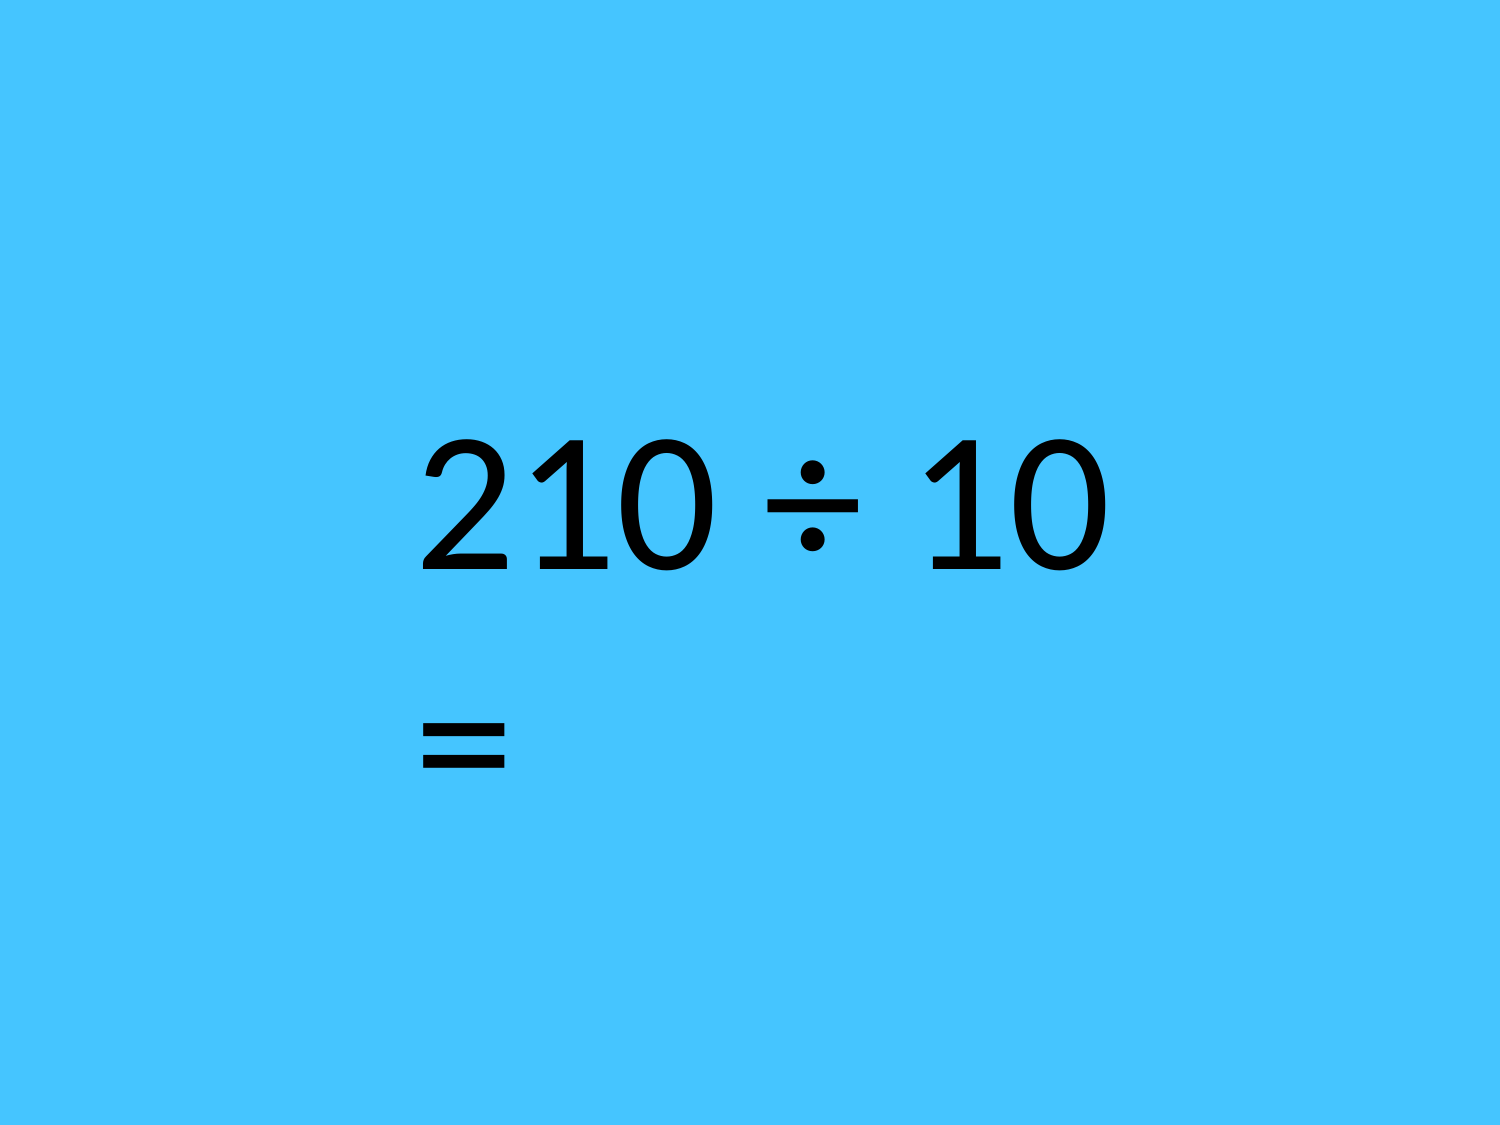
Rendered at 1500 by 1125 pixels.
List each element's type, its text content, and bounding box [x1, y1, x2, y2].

text_box 210 ÷ 10 = [399, 362, 1138, 858]
